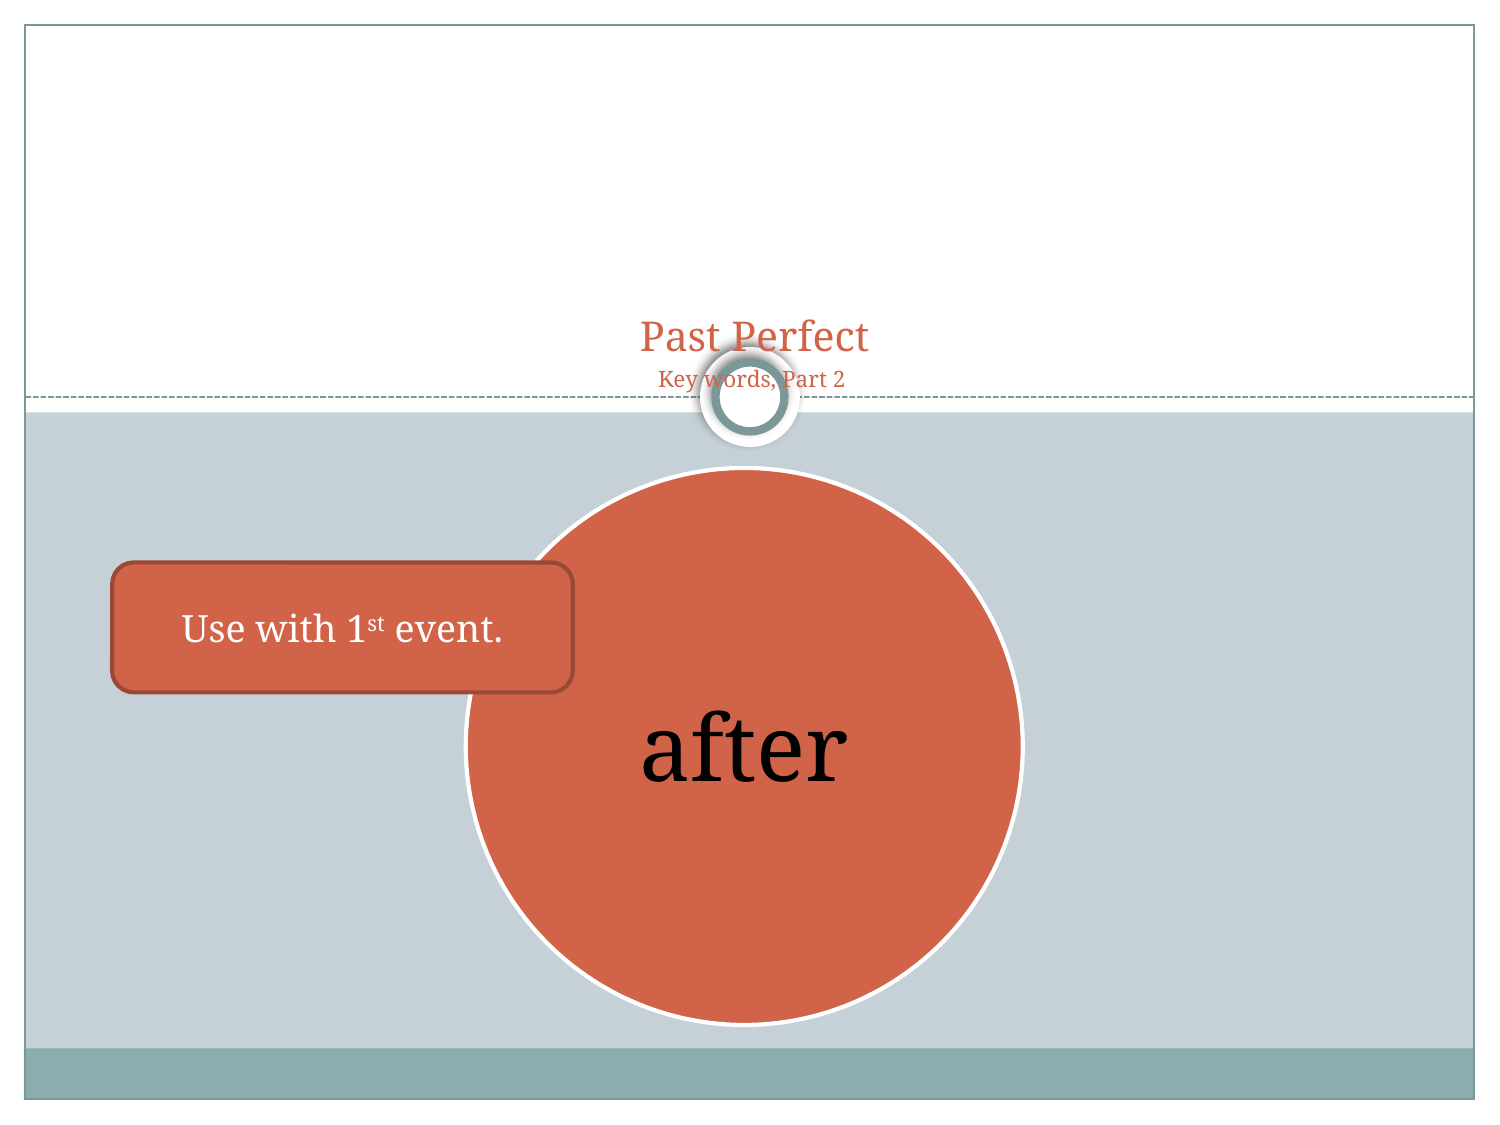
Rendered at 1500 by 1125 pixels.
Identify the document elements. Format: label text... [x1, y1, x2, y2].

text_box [182, 467, 1306, 1026]
title Past Perfect Key words, Part 2 [117, 105, 1393, 434]
text_box Use with 1st event. [109, 560, 173, 695]
